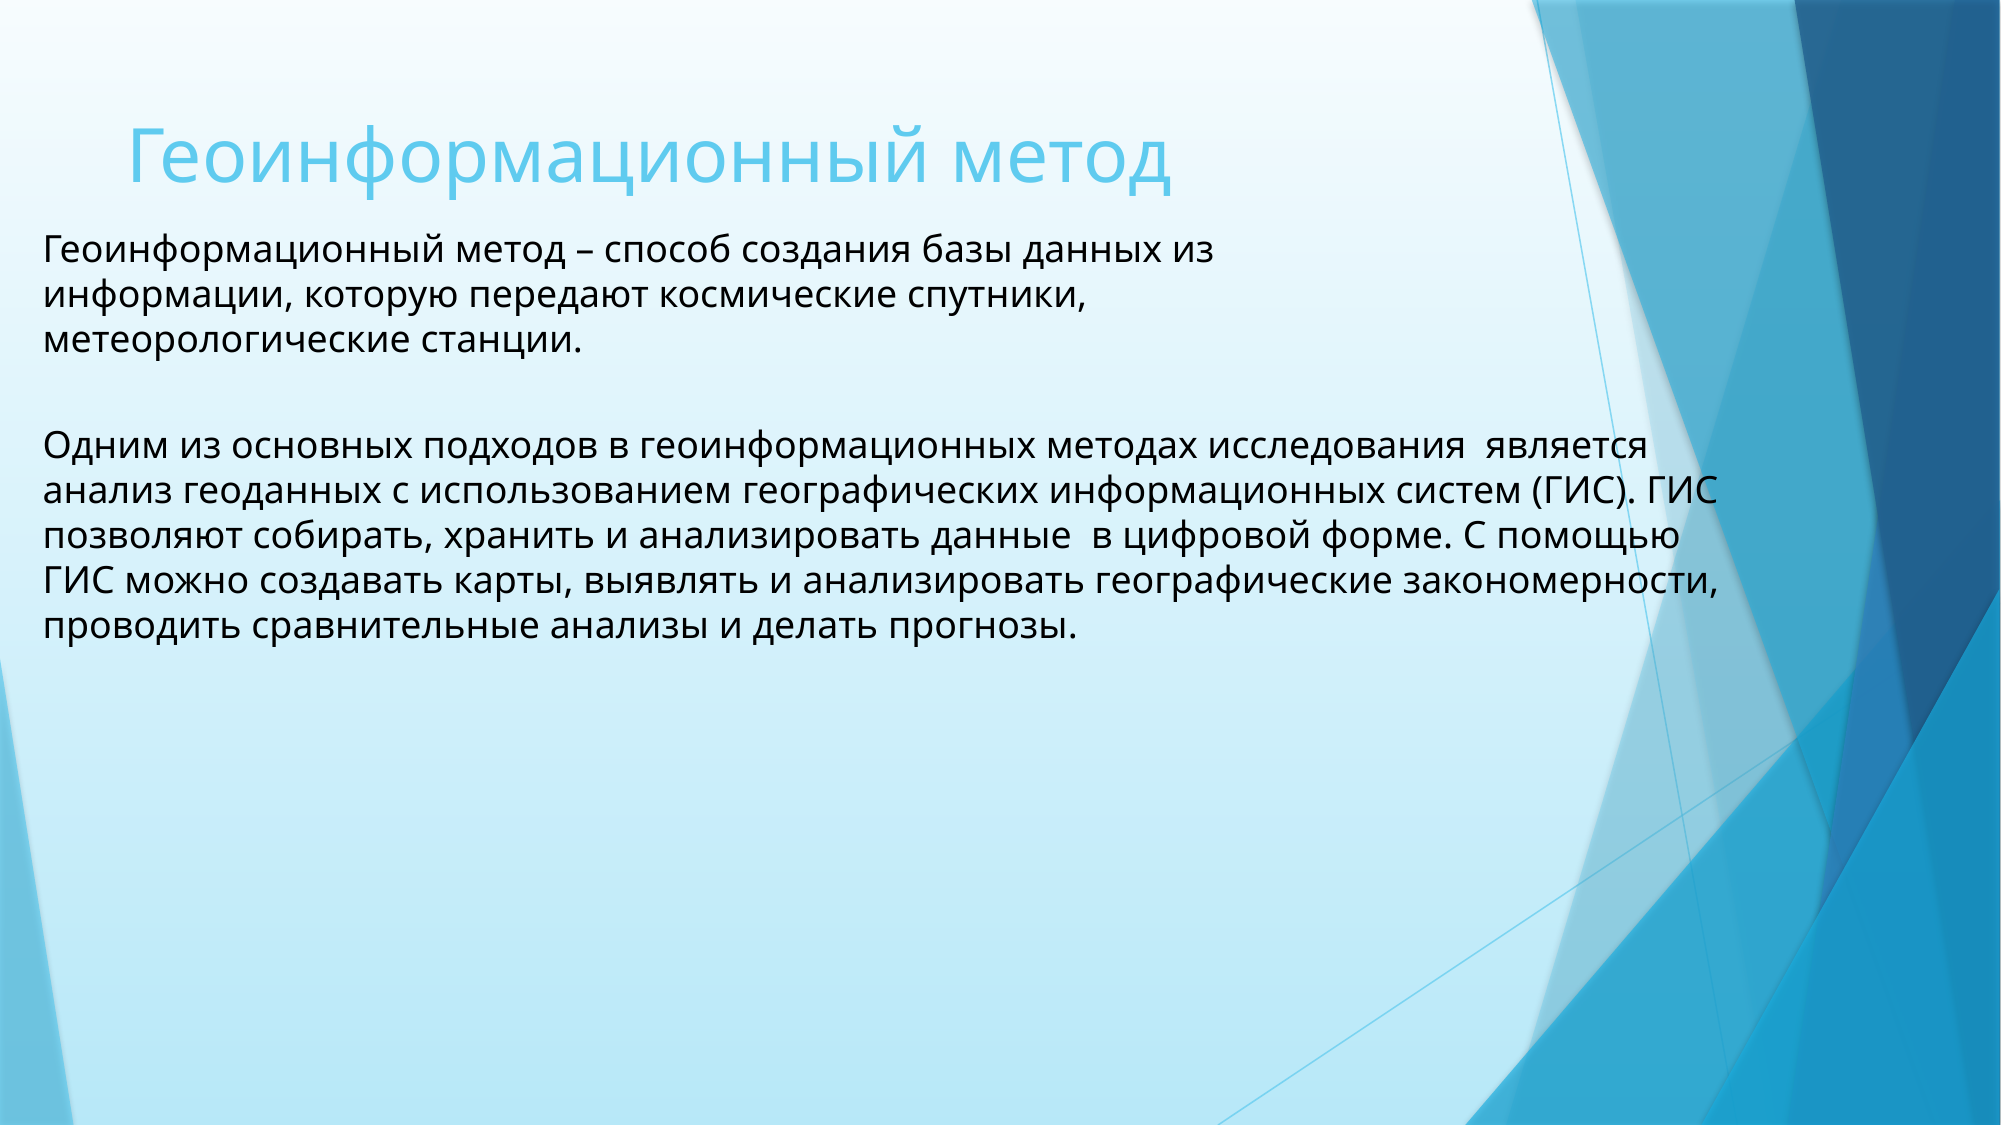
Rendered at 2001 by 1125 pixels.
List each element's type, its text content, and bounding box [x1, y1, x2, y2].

title Геоинформационный метод [111, 99, 1522, 317]
text_box Геоинформационный метод – способ создания базы данных из информации, которую передают космические спутники, метеорологические станции. [27, 217, 1340, 368]
text_box Одним из основных подходов в геоинформационных методах исследования является анализ геоданных с использованием географических информационных систем (ГИС). ГИС позволяют собирать, хранить и анализировать данные в цифровой форме. С помощью ГИС можно создавать карты, выявлять и анализировать географические закономерности, проводить сравнительные анализы и делать прогнозы. [27, 413, 1778, 654]
